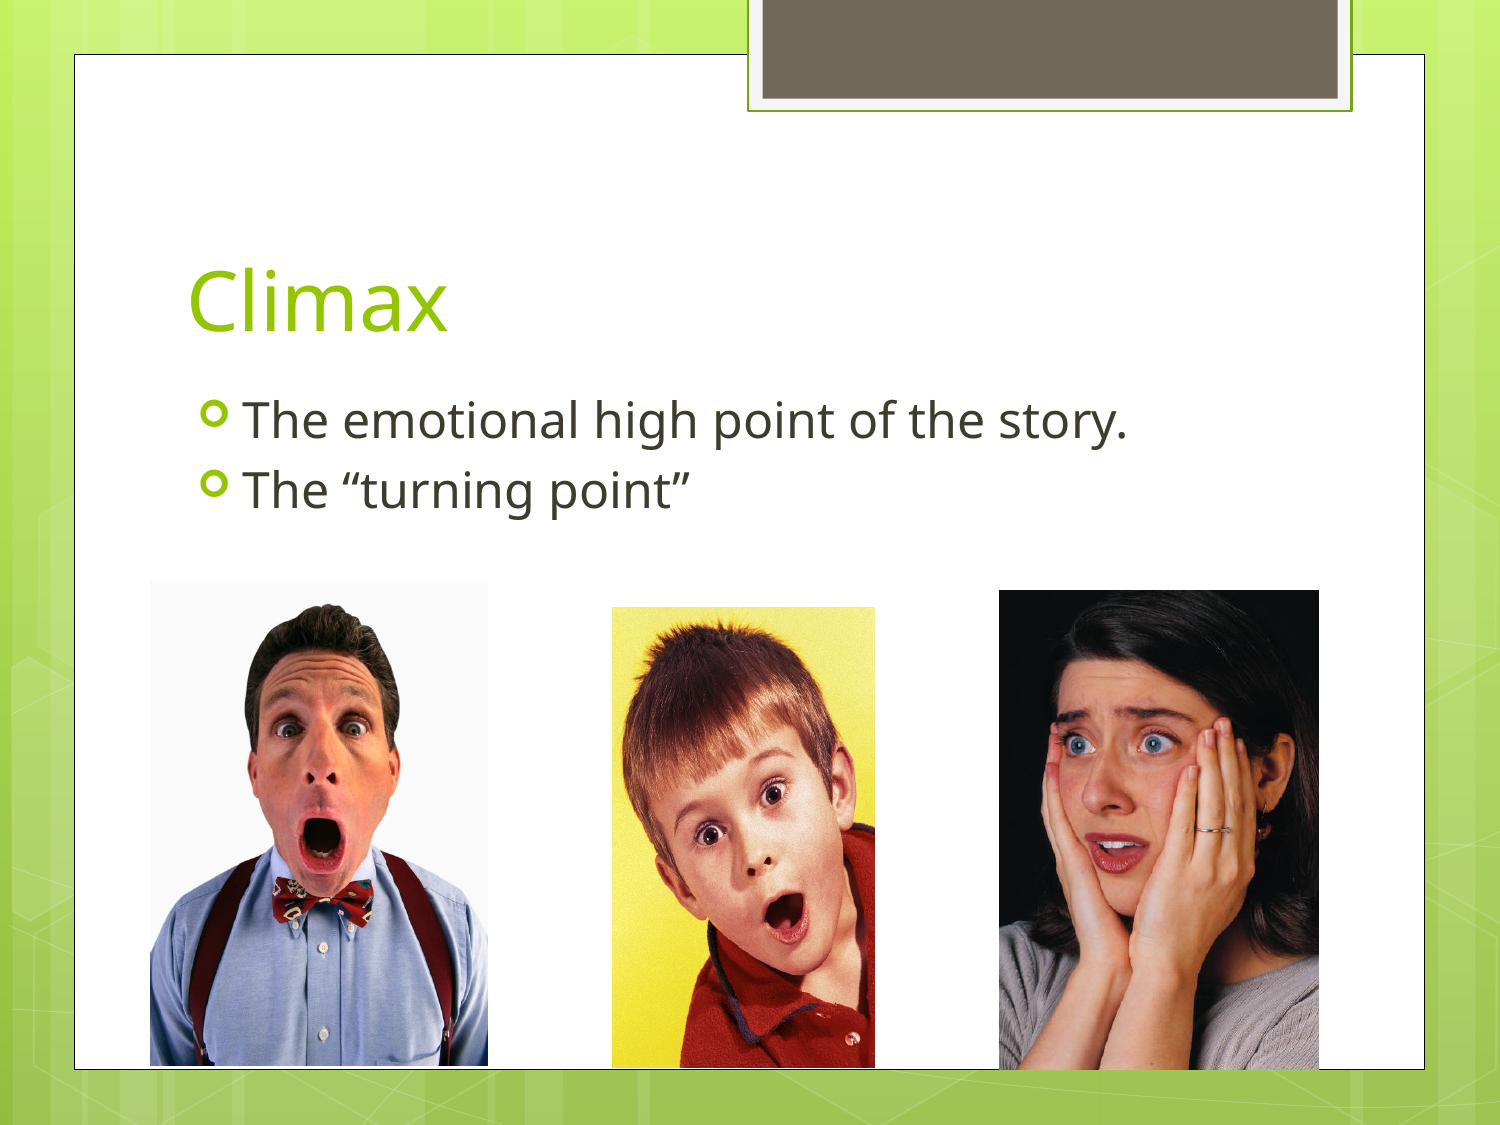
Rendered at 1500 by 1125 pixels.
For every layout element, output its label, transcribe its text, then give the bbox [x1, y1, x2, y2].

title Climax [171, 168, 1324, 357]
picture [149, 580, 488, 1066]
picture [999, 590, 1320, 1071]
list The emotional high point of the story. The “turning point” [171, 381, 1283, 957]
picture [612, 607, 876, 1068]
